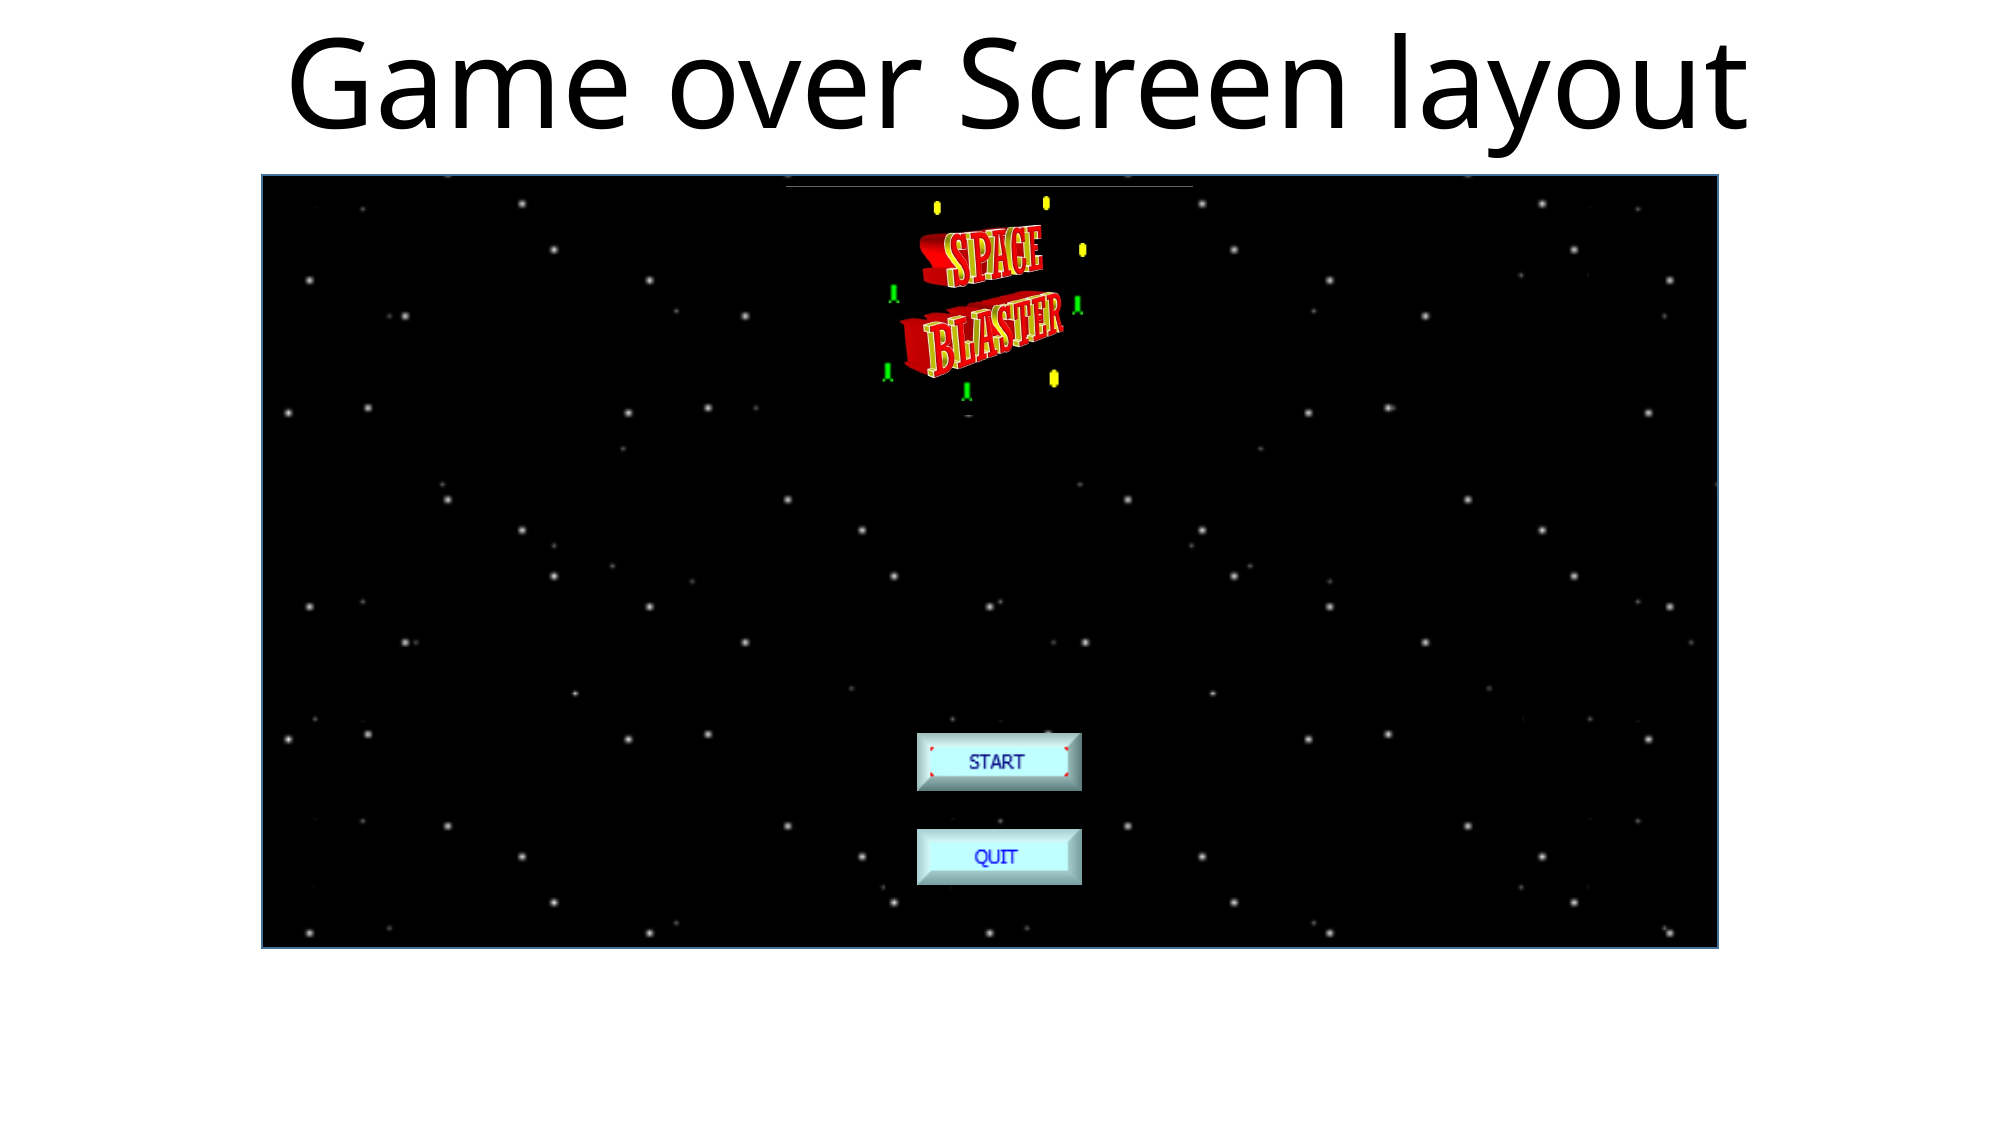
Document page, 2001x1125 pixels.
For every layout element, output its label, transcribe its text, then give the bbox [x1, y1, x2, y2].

text_box Game over Screen layout [115, 9, 1919, 164]
picture [786, 186, 1193, 415]
text_box [261, 174, 1719, 949]
picture [917, 829, 1082, 885]
picture [917, 733, 1082, 791]
